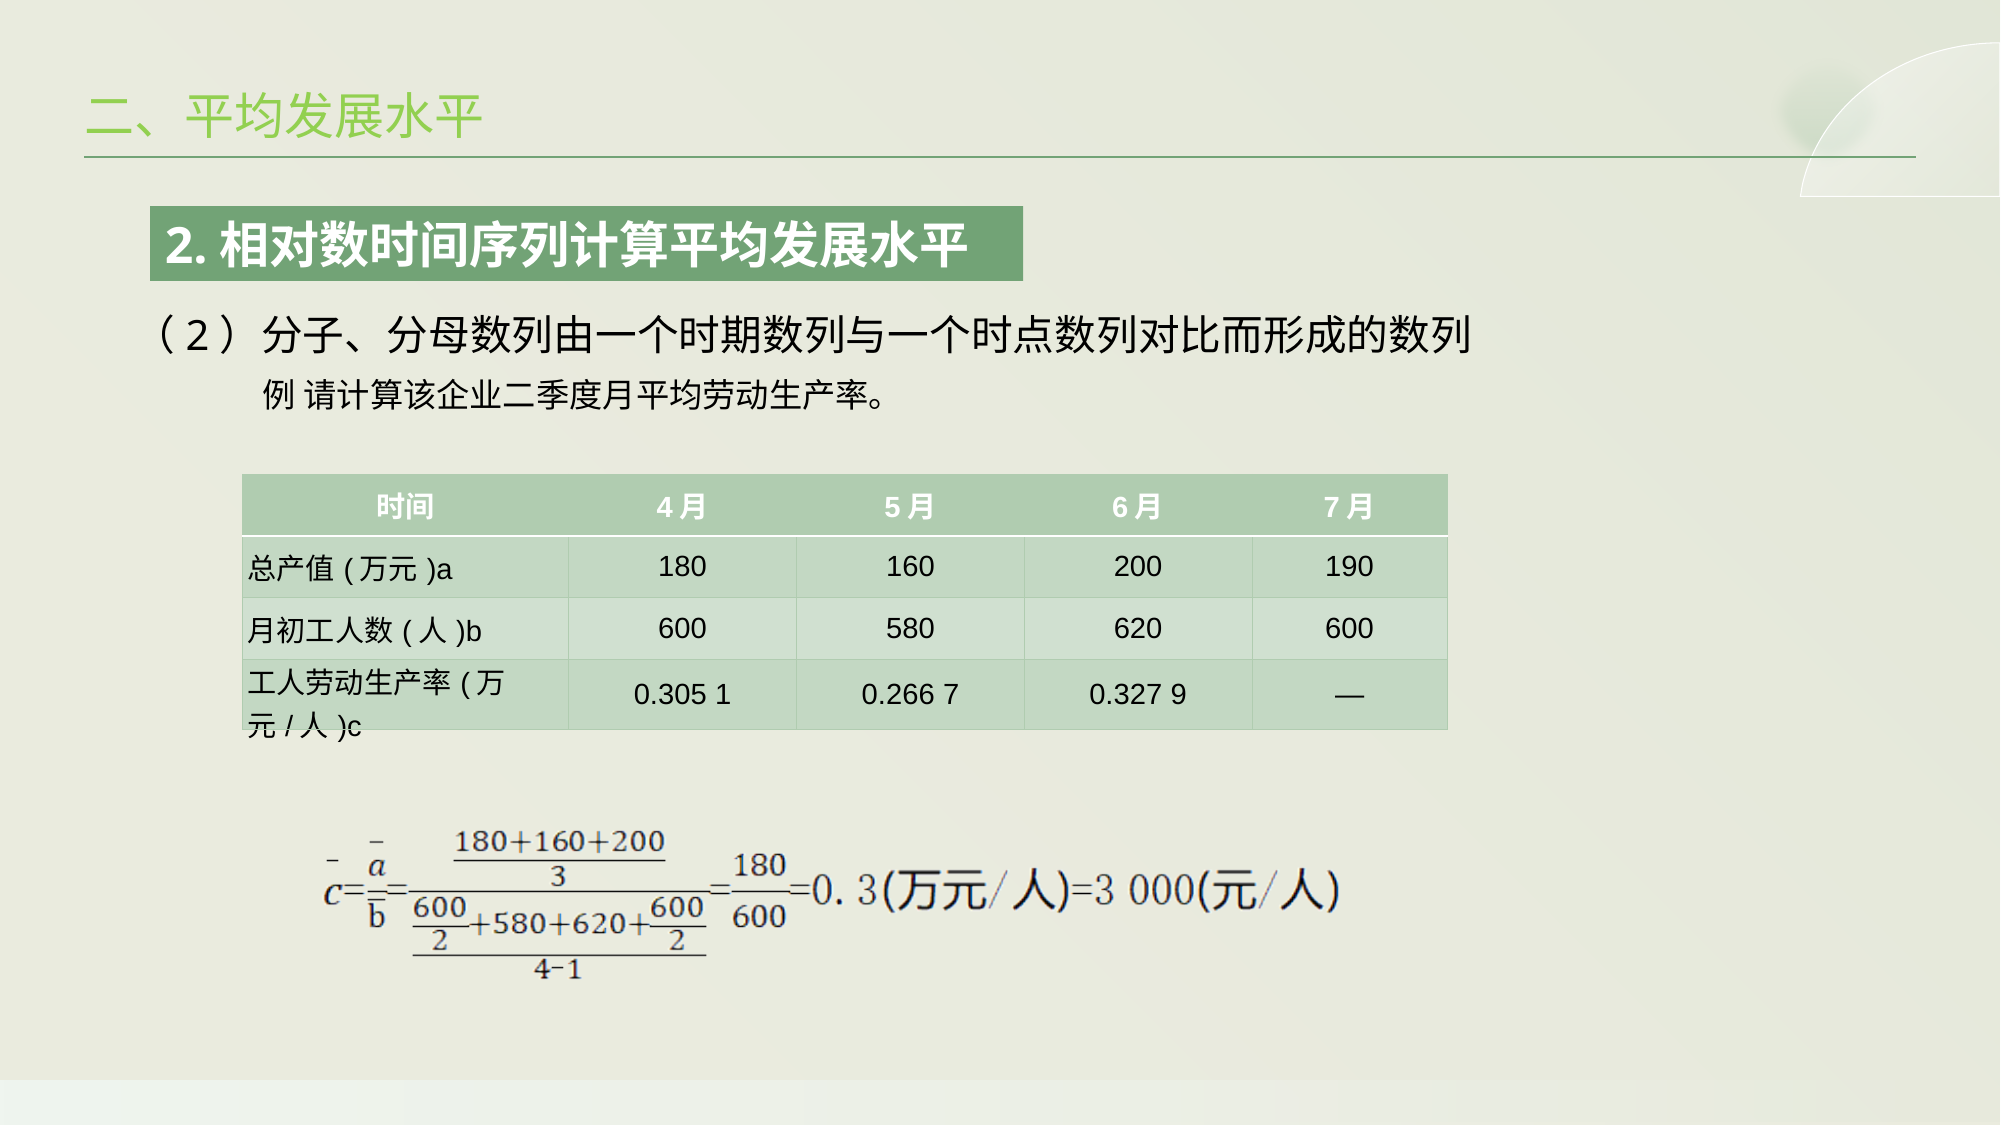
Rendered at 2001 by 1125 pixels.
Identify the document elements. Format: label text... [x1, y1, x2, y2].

table_cell 190 [1253, 537, 1447, 597]
text_box （2）分子、分母数列由一个时期数列与一个时点数列对比而形成的数列 [119, 281, 1552, 367]
table_header 4月 [569, 475, 796, 535]
table_cell 0.327 9 [1025, 660, 1252, 729]
table_cell 总产值(万元)a [243, 537, 568, 597]
table_cell 160 [797, 537, 1024, 597]
table_header 6月 [1025, 475, 1252, 535]
table_header 时间 [243, 475, 568, 535]
table_cell 工人劳动生产率(万元/人)c [243, 660, 568, 729]
table_cell 180 [569, 537, 796, 597]
picture [286, 788, 1378, 998]
table_cell 620 [1025, 598, 1252, 659]
table_cell 600 [1253, 598, 1447, 659]
table_cell 600 [569, 598, 796, 659]
table_cell 200 [1025, 537, 1252, 597]
text_box 二、平均发展水平 [84, 66, 571, 148]
text_box 2.相对数时间序列计算平均发展水平 [150, 206, 1024, 281]
table_cell 0.305 1 [569, 660, 796, 729]
table_cell 580 [797, 598, 1024, 659]
table_header 5月 [797, 475, 1024, 535]
table_header 7月 [1253, 475, 1447, 535]
text_box 例 请计算该企业二季度月平均劳动生产率。 [248, 367, 918, 422]
table_cell 月初工人数(人)b [243, 598, 568, 659]
table_cell — [1253, 660, 1447, 729]
table_cell 0.266 7 [797, 660, 1024, 729]
